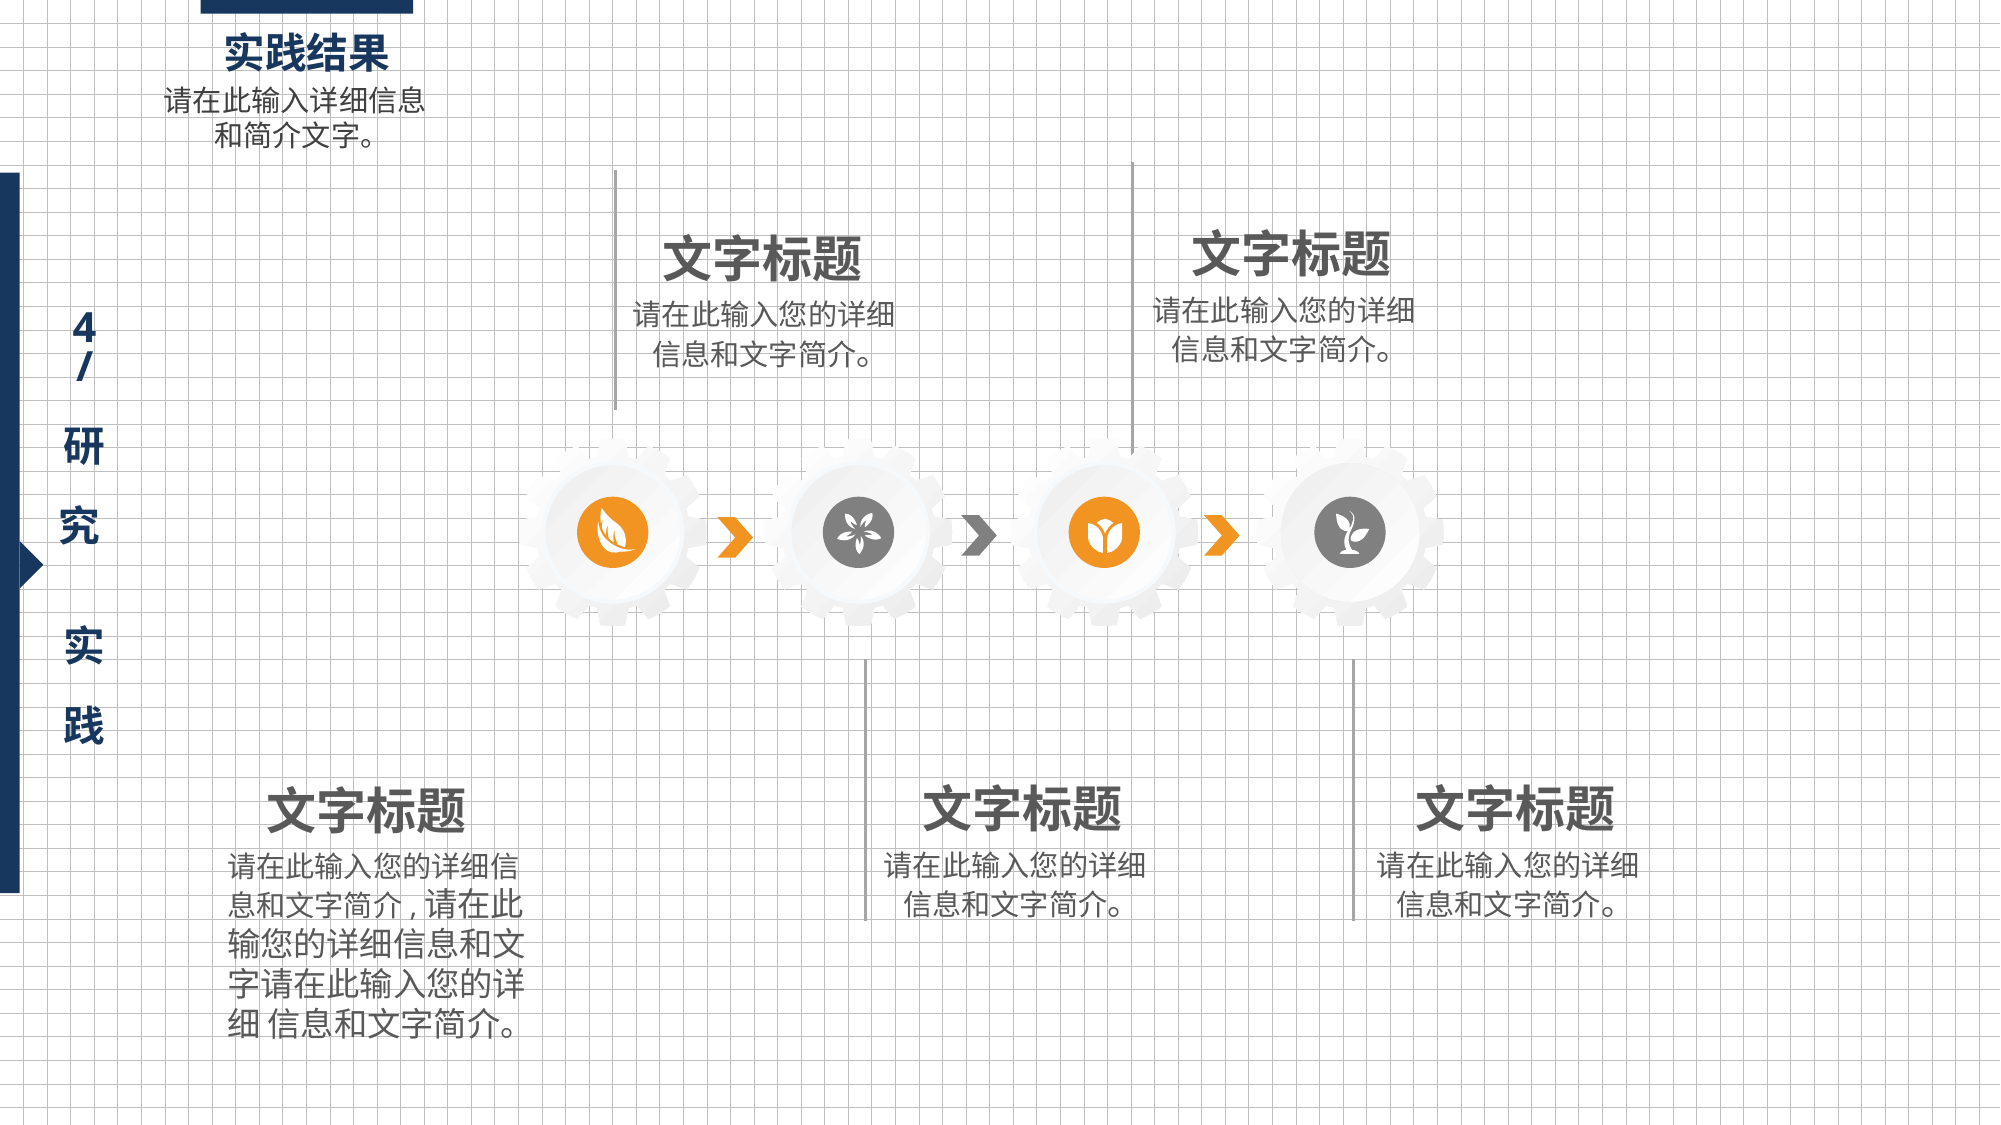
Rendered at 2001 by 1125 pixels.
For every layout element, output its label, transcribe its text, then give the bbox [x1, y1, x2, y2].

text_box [836, 512, 882, 555]
text_box 文字标题 [1345, 770, 1686, 846]
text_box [1087, 518, 1123, 553]
text_box [613, 379, 618, 411]
text_box [199, 0, 415, 16]
text_box 请在此输入您的详细 信息和文字简介。 [1127, 290, 1441, 375]
text_box [1130, 161, 1134, 215]
text_box 请在此输入您的详细 信息和文字简介。 [608, 295, 921, 379]
text_box [959, 513, 999, 558]
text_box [0, 172, 44, 894]
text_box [519, 438, 707, 627]
text_box 文字标题 [196, 771, 537, 847]
text_box 请在此输入您的详细 信息和文字简介。 [1352, 846, 1665, 930]
text_box 请在此输入您的详细 信息和文字简介。 [859, 846, 1172, 930]
text_box 请在此输入您的详细信息和文字简介,请在此输您的详细信息和文字请在此输入您的详细 信息和文字简介。 [212, 841, 564, 1051]
text_box 文字标题 [592, 219, 933, 295]
text_box [1352, 659, 1356, 770]
text_box 文字标题 [852, 770, 1193, 846]
text_box [715, 515, 755, 560]
text_box [613, 169, 618, 219]
text_box 文字标题 [1121, 215, 1461, 290]
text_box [764, 438, 953, 627]
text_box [1010, 438, 1199, 627]
text_box [1130, 375, 1134, 437]
text_box 请在此输入详细信息 和简介文字。 [134, 75, 470, 160]
text_box [1203, 513, 1242, 558]
text_box [863, 659, 867, 770]
text_box 4 / 研 究 实 践 [48, 302, 127, 758]
text_box 实践结果 [114, 28, 500, 84]
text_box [1256, 438, 1444, 627]
